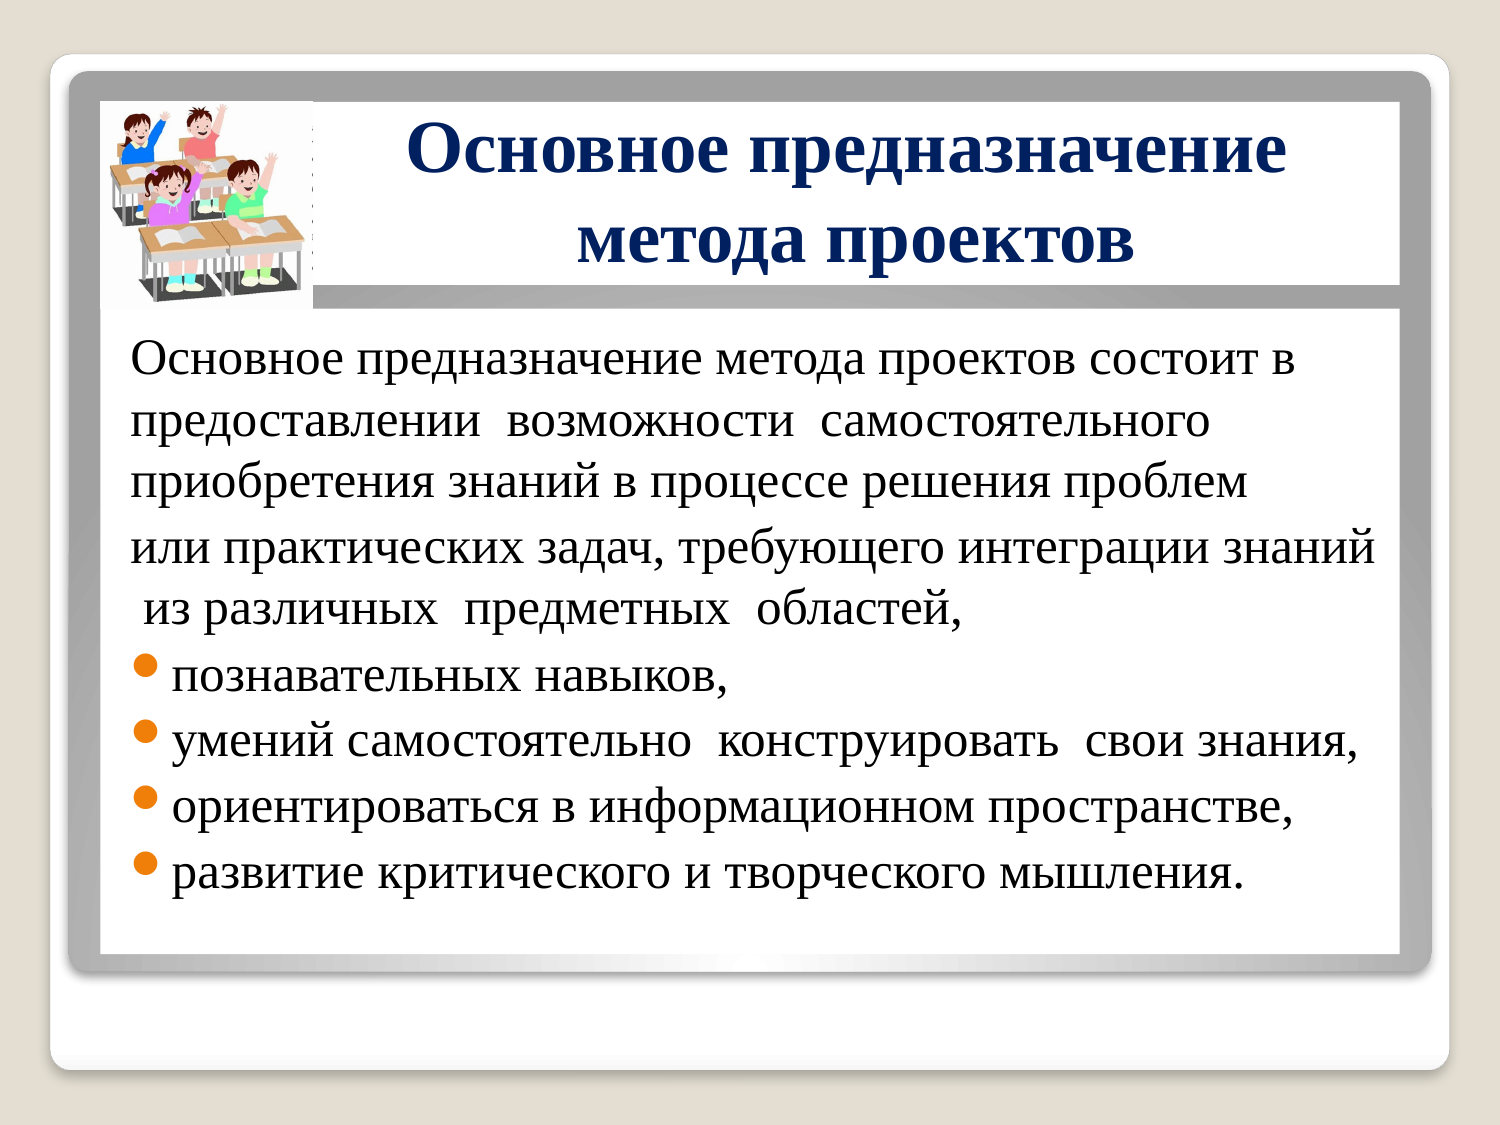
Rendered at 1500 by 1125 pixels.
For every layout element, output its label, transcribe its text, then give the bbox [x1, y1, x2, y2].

picture [100, 101, 314, 309]
title Основное предназначение метода проектов [314, 101, 1400, 285]
list Основное предназначение метода проектов состоит в предоставлении возможности самостоятельного приобретения знаний в процессе решения проблем или практических задач, требующего интеграции знаний из различных предметных областей, познавательных навыков, умений самостоятельно конструировать свои знания, ориентироваться в информационном пространстве, развитие критического и творческого мышления. [100, 308, 1400, 955]
